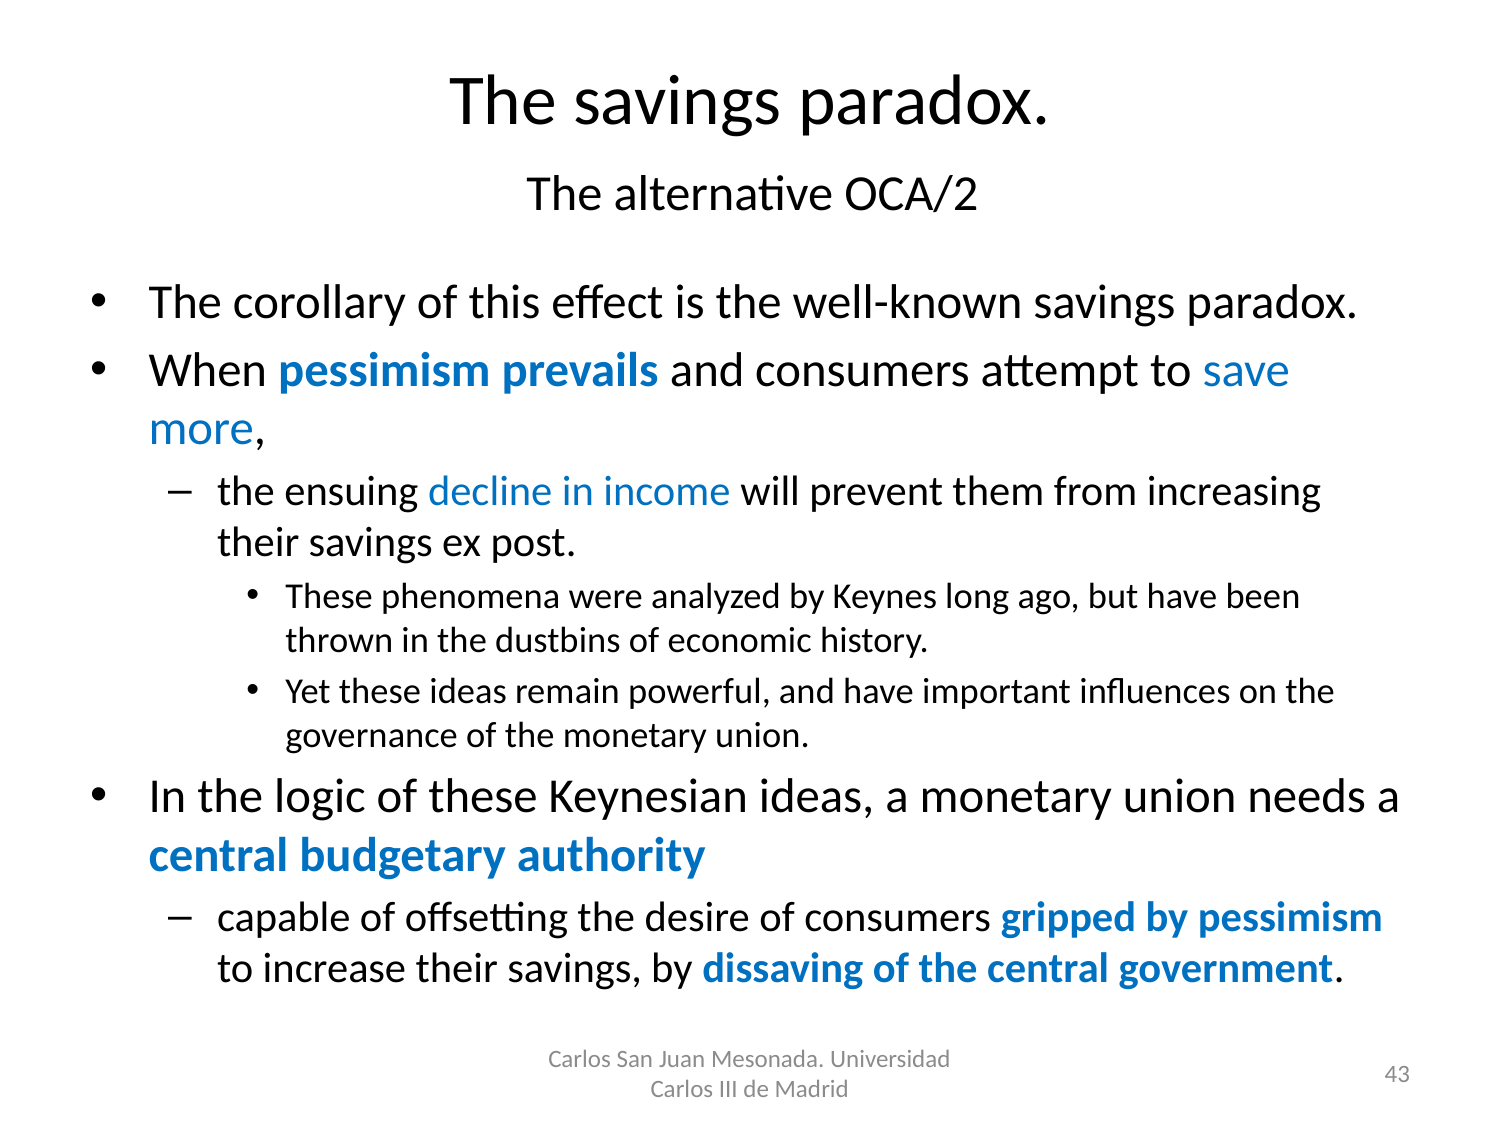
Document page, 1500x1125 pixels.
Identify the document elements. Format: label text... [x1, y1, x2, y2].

slide_number 43 [1074, 1042, 1425, 1103]
title The savings paradox. The alternative OCA/2 [74, 44, 1426, 233]
footer Carlos San Juan Mesonada. Universidad Carlos III de Madrid [512, 1042, 988, 1103]
list The corollary of this effect is the well-known savings paradox. When pessimism prevails and consumers attempt to save more, the ensuing decline in income will prevent them from increasing their savings ex post. These phenomena were analyzed by Keynes long ago, but have been thrown in the dustbins of economic history. Yet these ideas remain powerful, and have important influences on the governance of the monetary union. In the logic of these Keynesian ideas, a monetary union needs a central budgetary authority capable of offsetting the desire of consumers gripped by pessimism to increase their savings, by dissaving of the central government. [74, 262, 1426, 1006]
